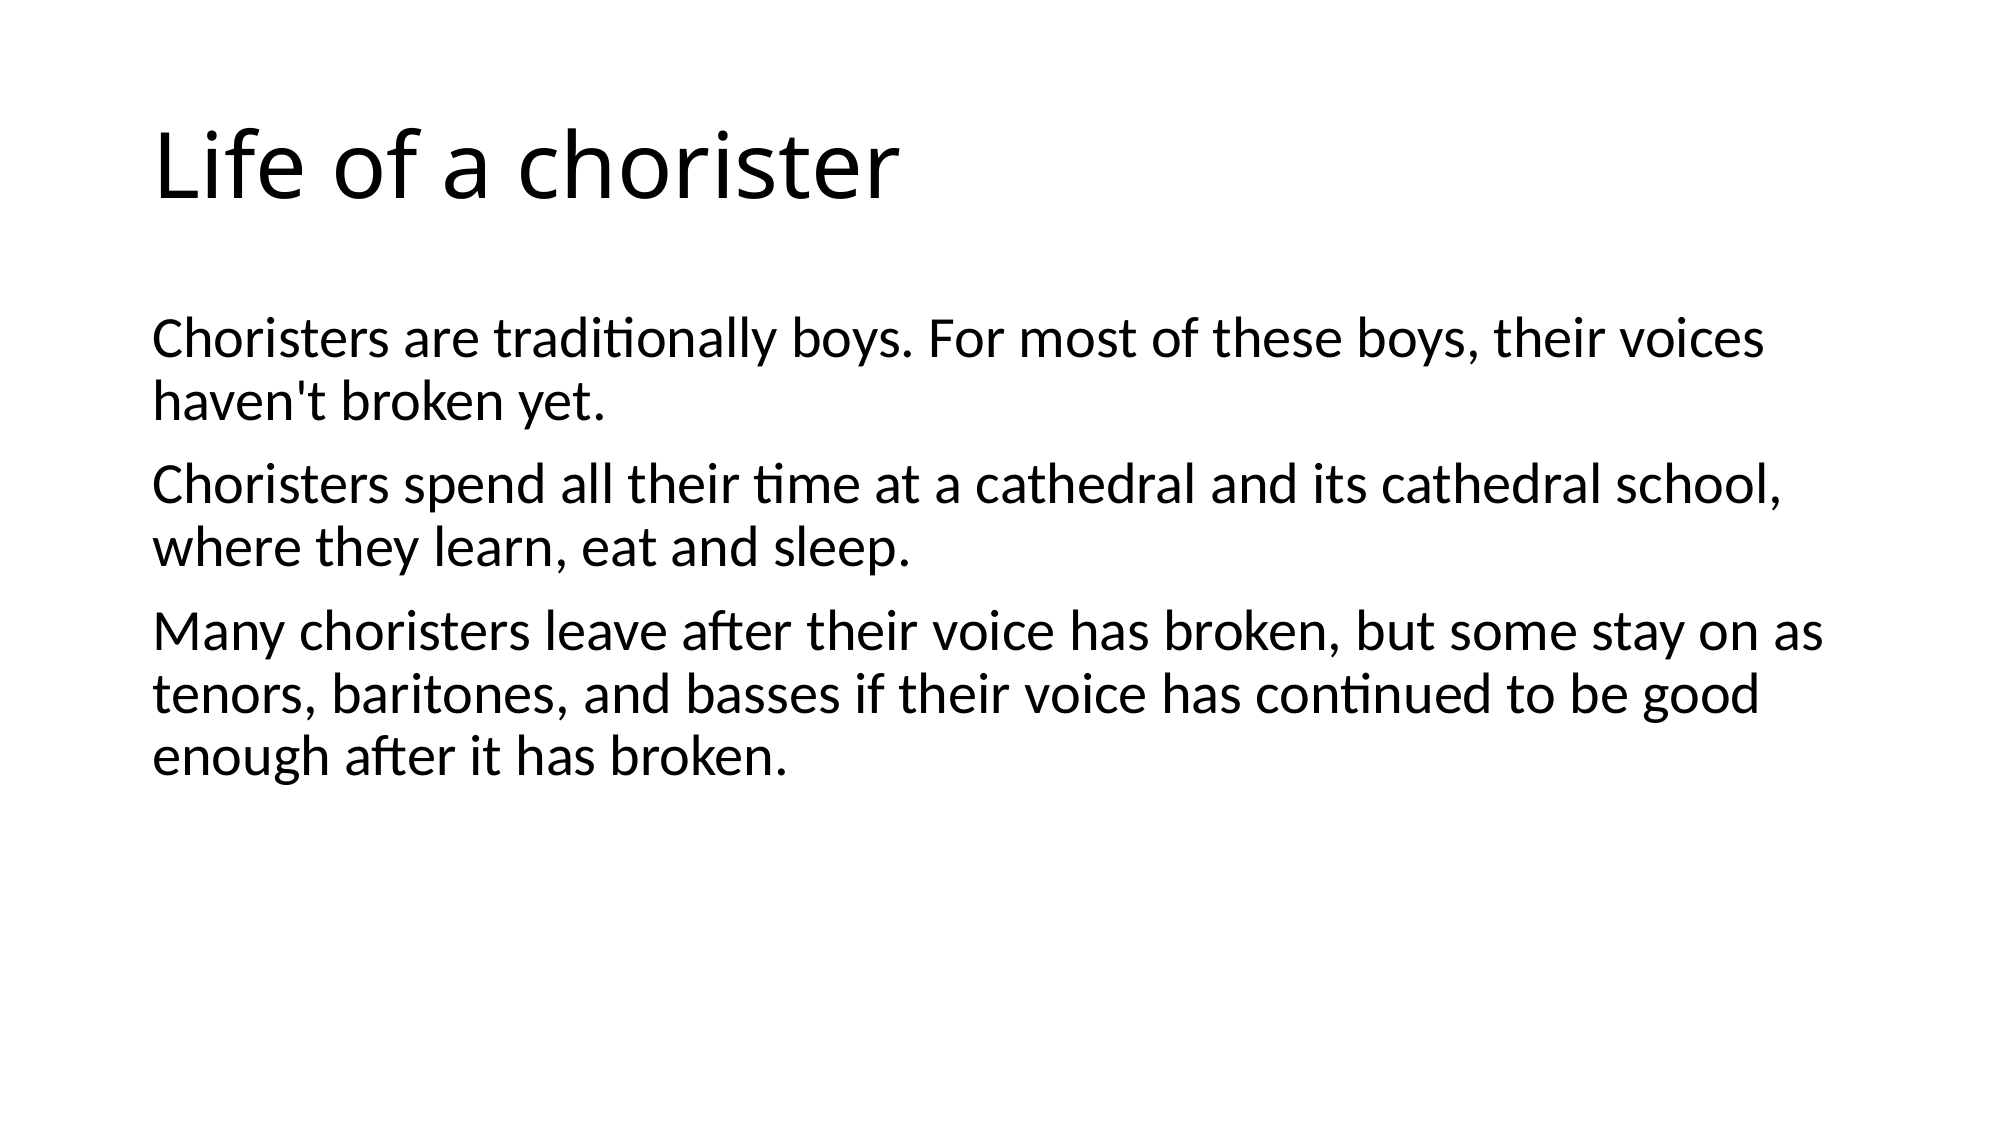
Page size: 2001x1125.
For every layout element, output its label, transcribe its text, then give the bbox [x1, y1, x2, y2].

list Choristers are traditionally boys. For most of these boys, their voices haven't broken yet. Choristers spend all their time at a cathedral and its cathedral school, where they learn, eat and sleep. Many choristers leave after their voice has broken, but some stay on as tenors, baritones, and basses if their voice has continued to be good enough after it has broken. [137, 299, 1863, 1014]
title Life of a chorister [137, 59, 1863, 278]
